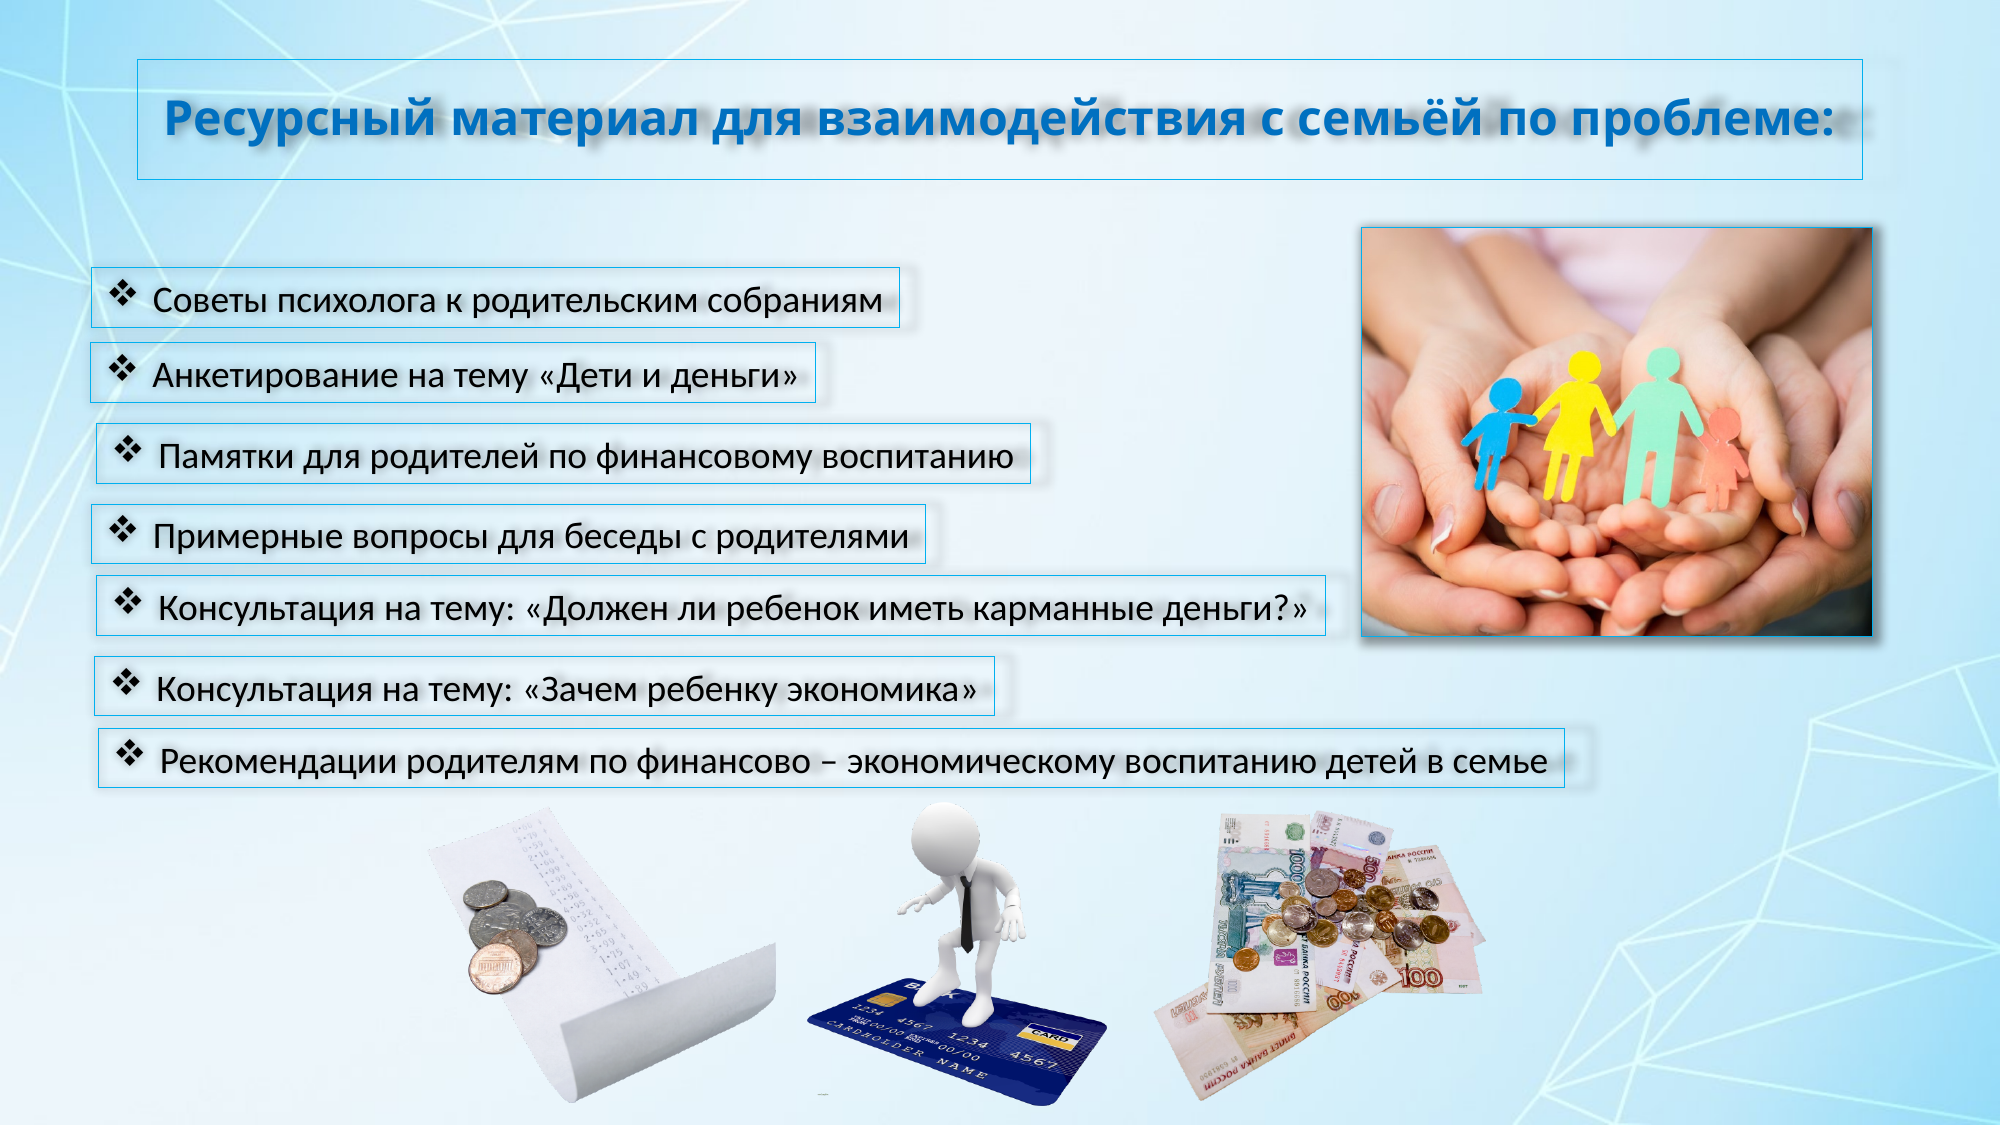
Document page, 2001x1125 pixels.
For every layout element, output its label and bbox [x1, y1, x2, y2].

picture [807, 802, 1107, 1106]
picture [1363, 229, 1871, 635]
picture [427, 806, 776, 1103]
list [0, 0, 2000, 1125]
picture [1153, 810, 1486, 1101]
